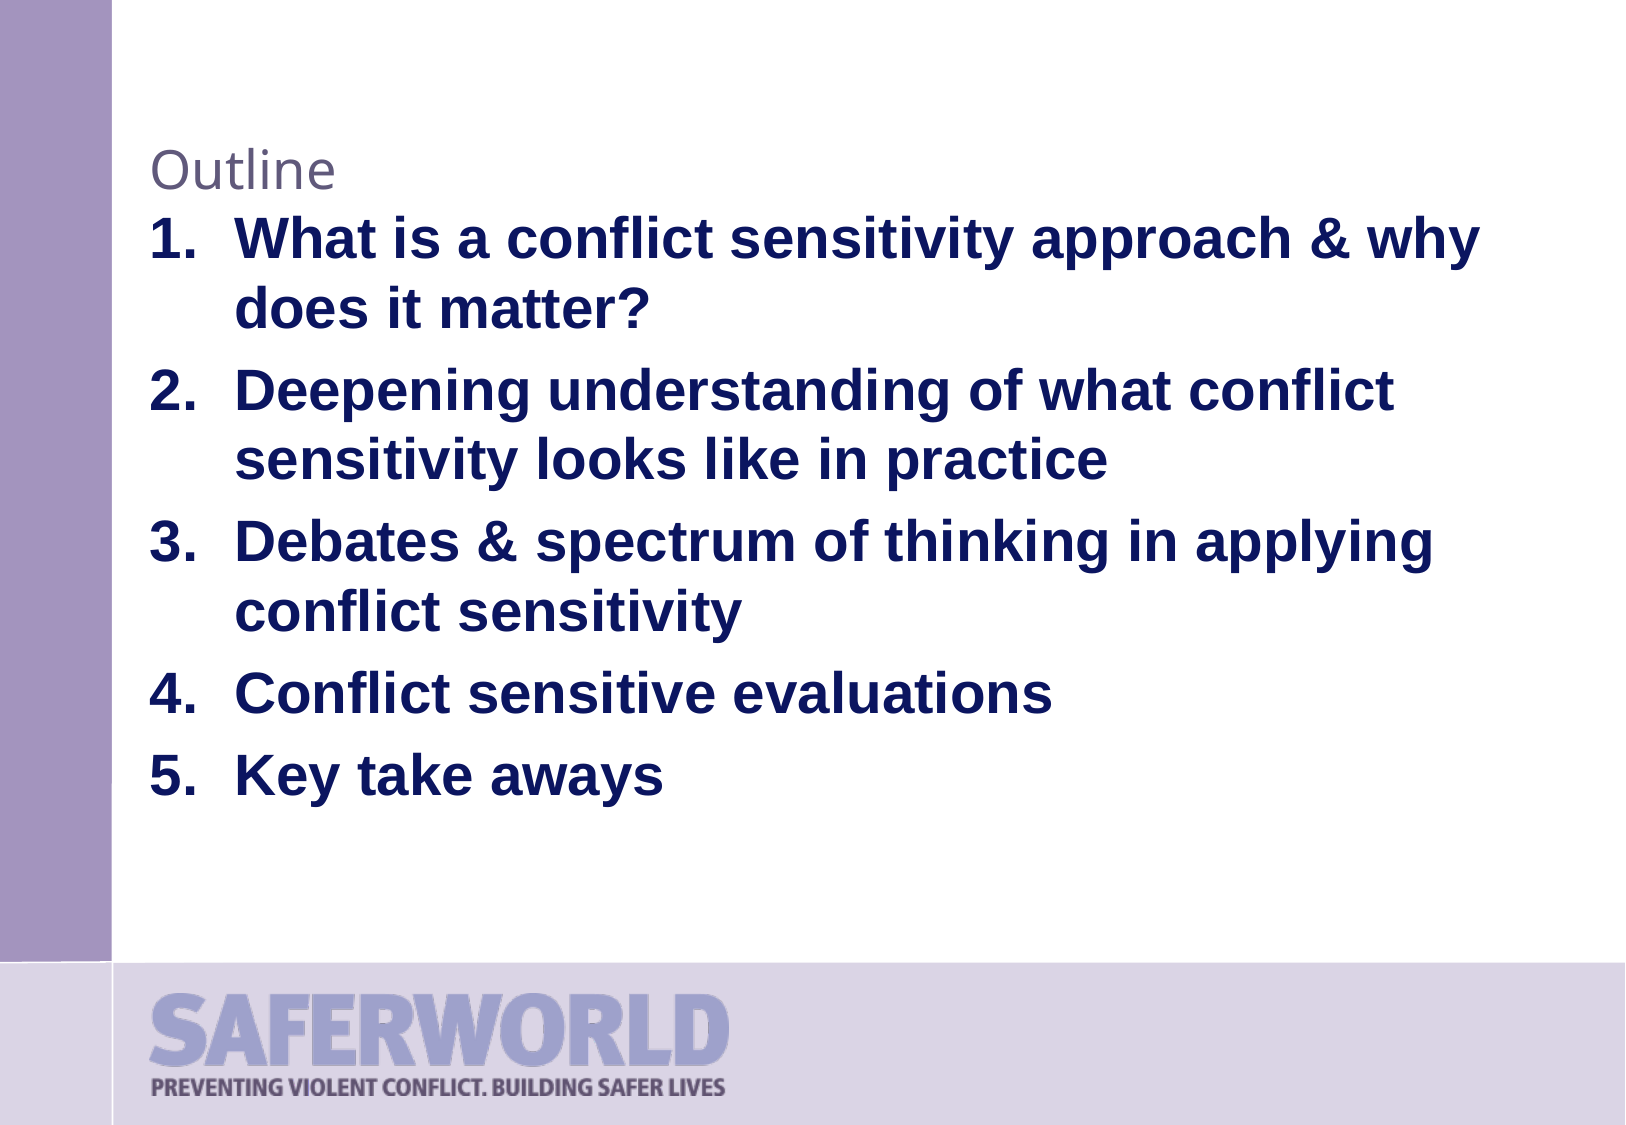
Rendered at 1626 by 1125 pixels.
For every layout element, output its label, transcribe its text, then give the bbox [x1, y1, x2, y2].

list What is a conflict sensitivity approach & why does it matter? Deepening understanding of what conflict sensitivity looks like in practice Debates & spectrum of thinking in applying conflict sensitivity Conflict sensitive evaluations Key take aways [149, 200, 1545, 942]
picture [149, 993, 729, 1096]
title Outline [149, 62, 1369, 200]
